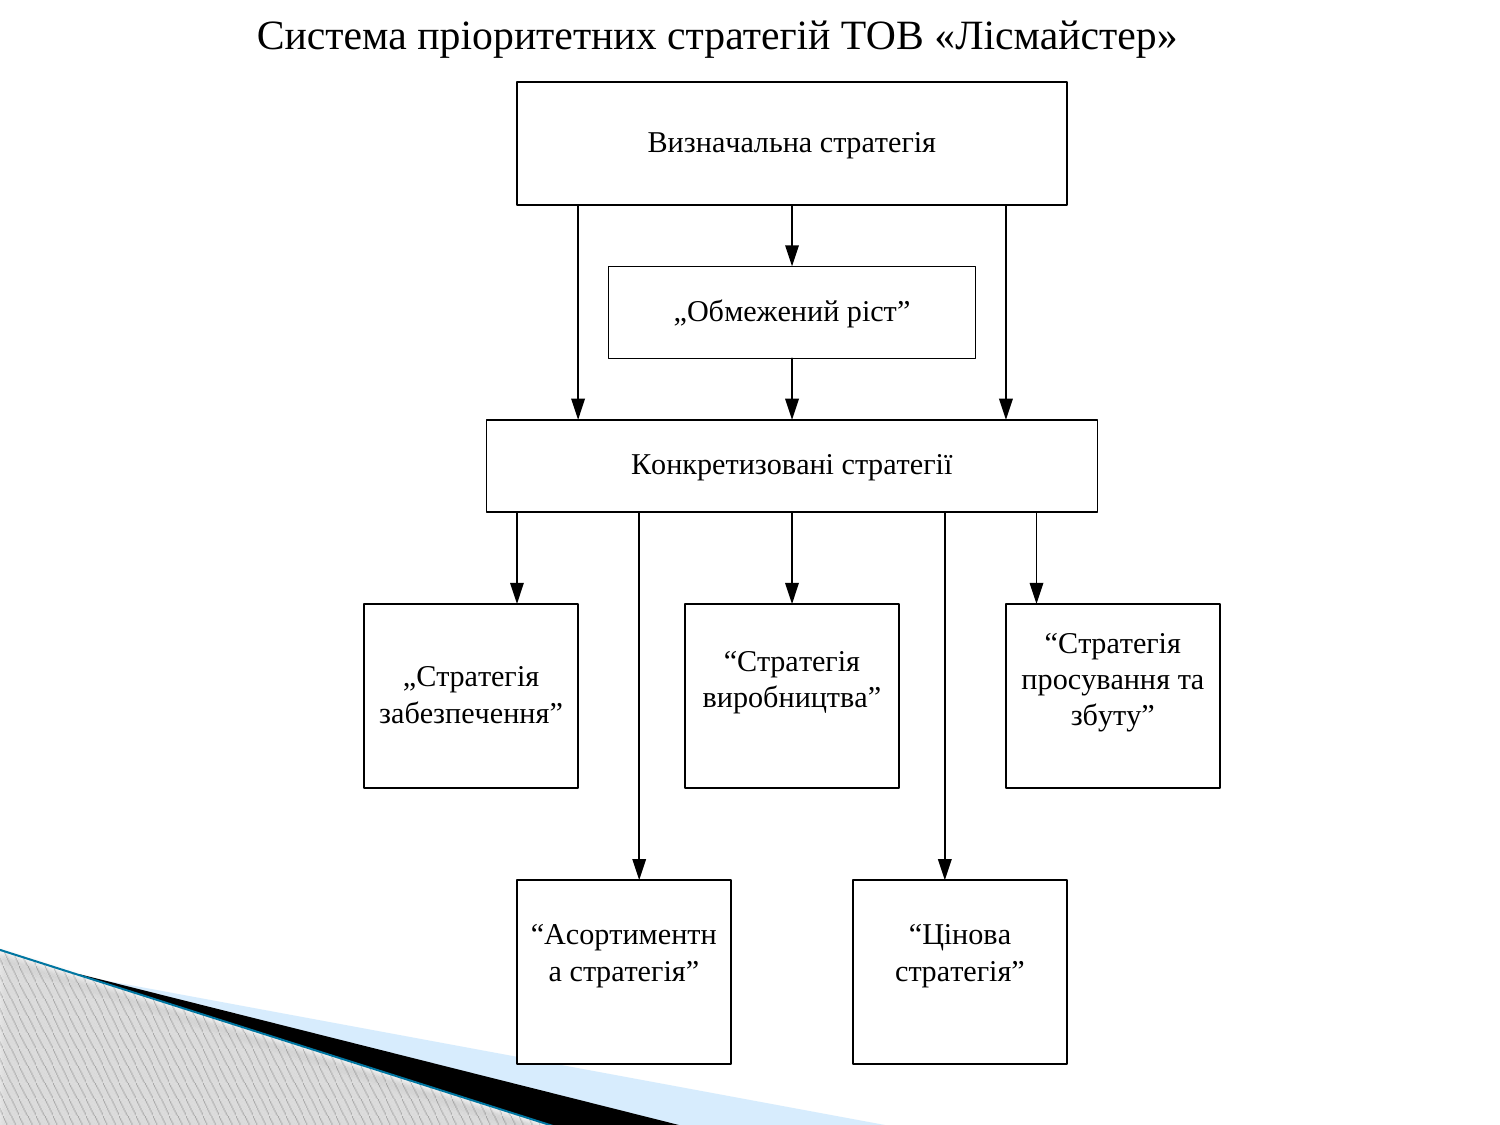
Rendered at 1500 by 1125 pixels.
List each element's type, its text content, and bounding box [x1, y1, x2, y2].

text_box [359, 77, 1225, 1069]
text_box Система пріоритетних стратегій ТОВ «Лісмайстер» [242, 0, 1235, 65]
